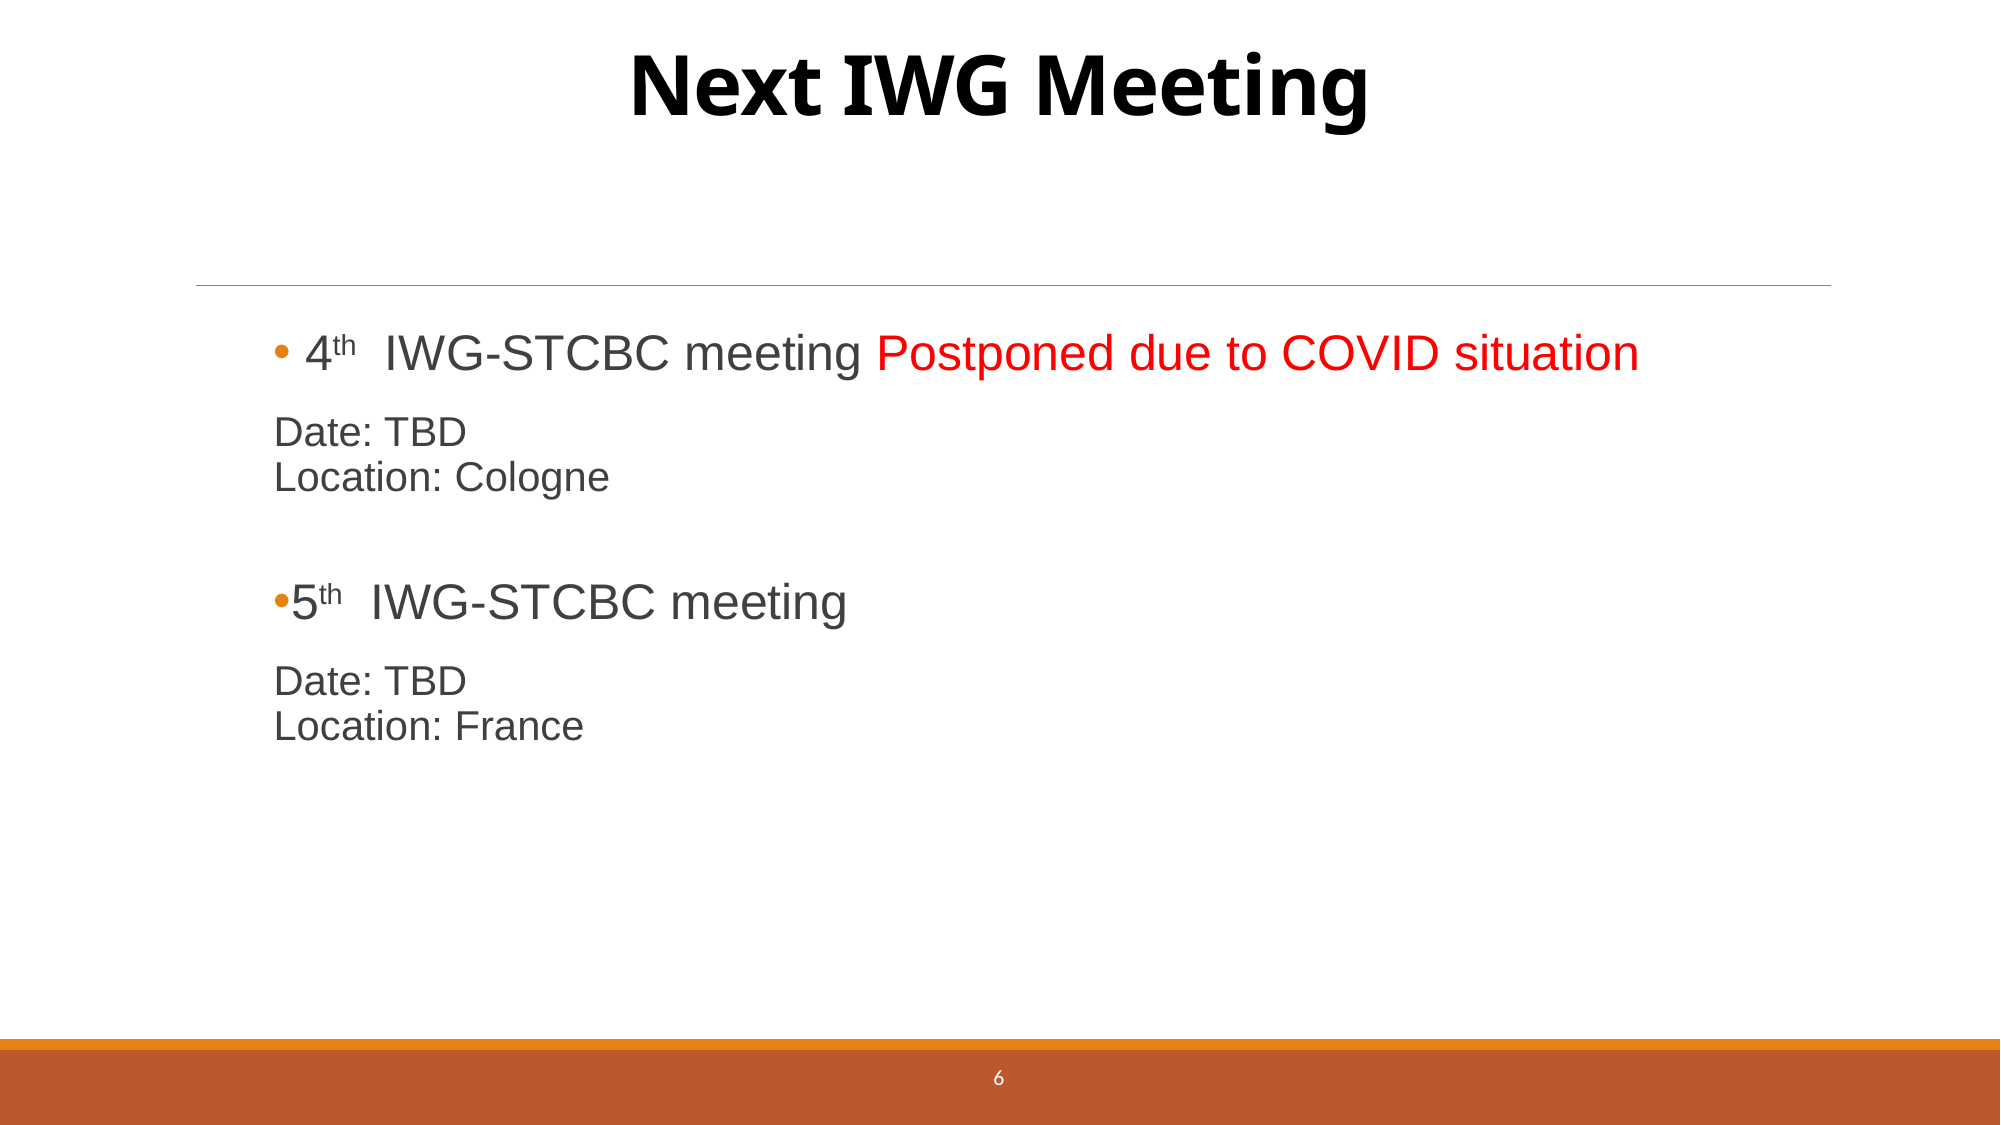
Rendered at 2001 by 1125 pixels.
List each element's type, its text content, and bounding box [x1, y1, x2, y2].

text_box 4th IWG-STCBC meeting Postponed due to COVID situation Date: TBD Location: Cologne 5th IWG-STCBC meeting Date: TBD Location: France [273, 230, 1727, 1105]
title Next IWG Meeting [249, 7, 1750, 173]
